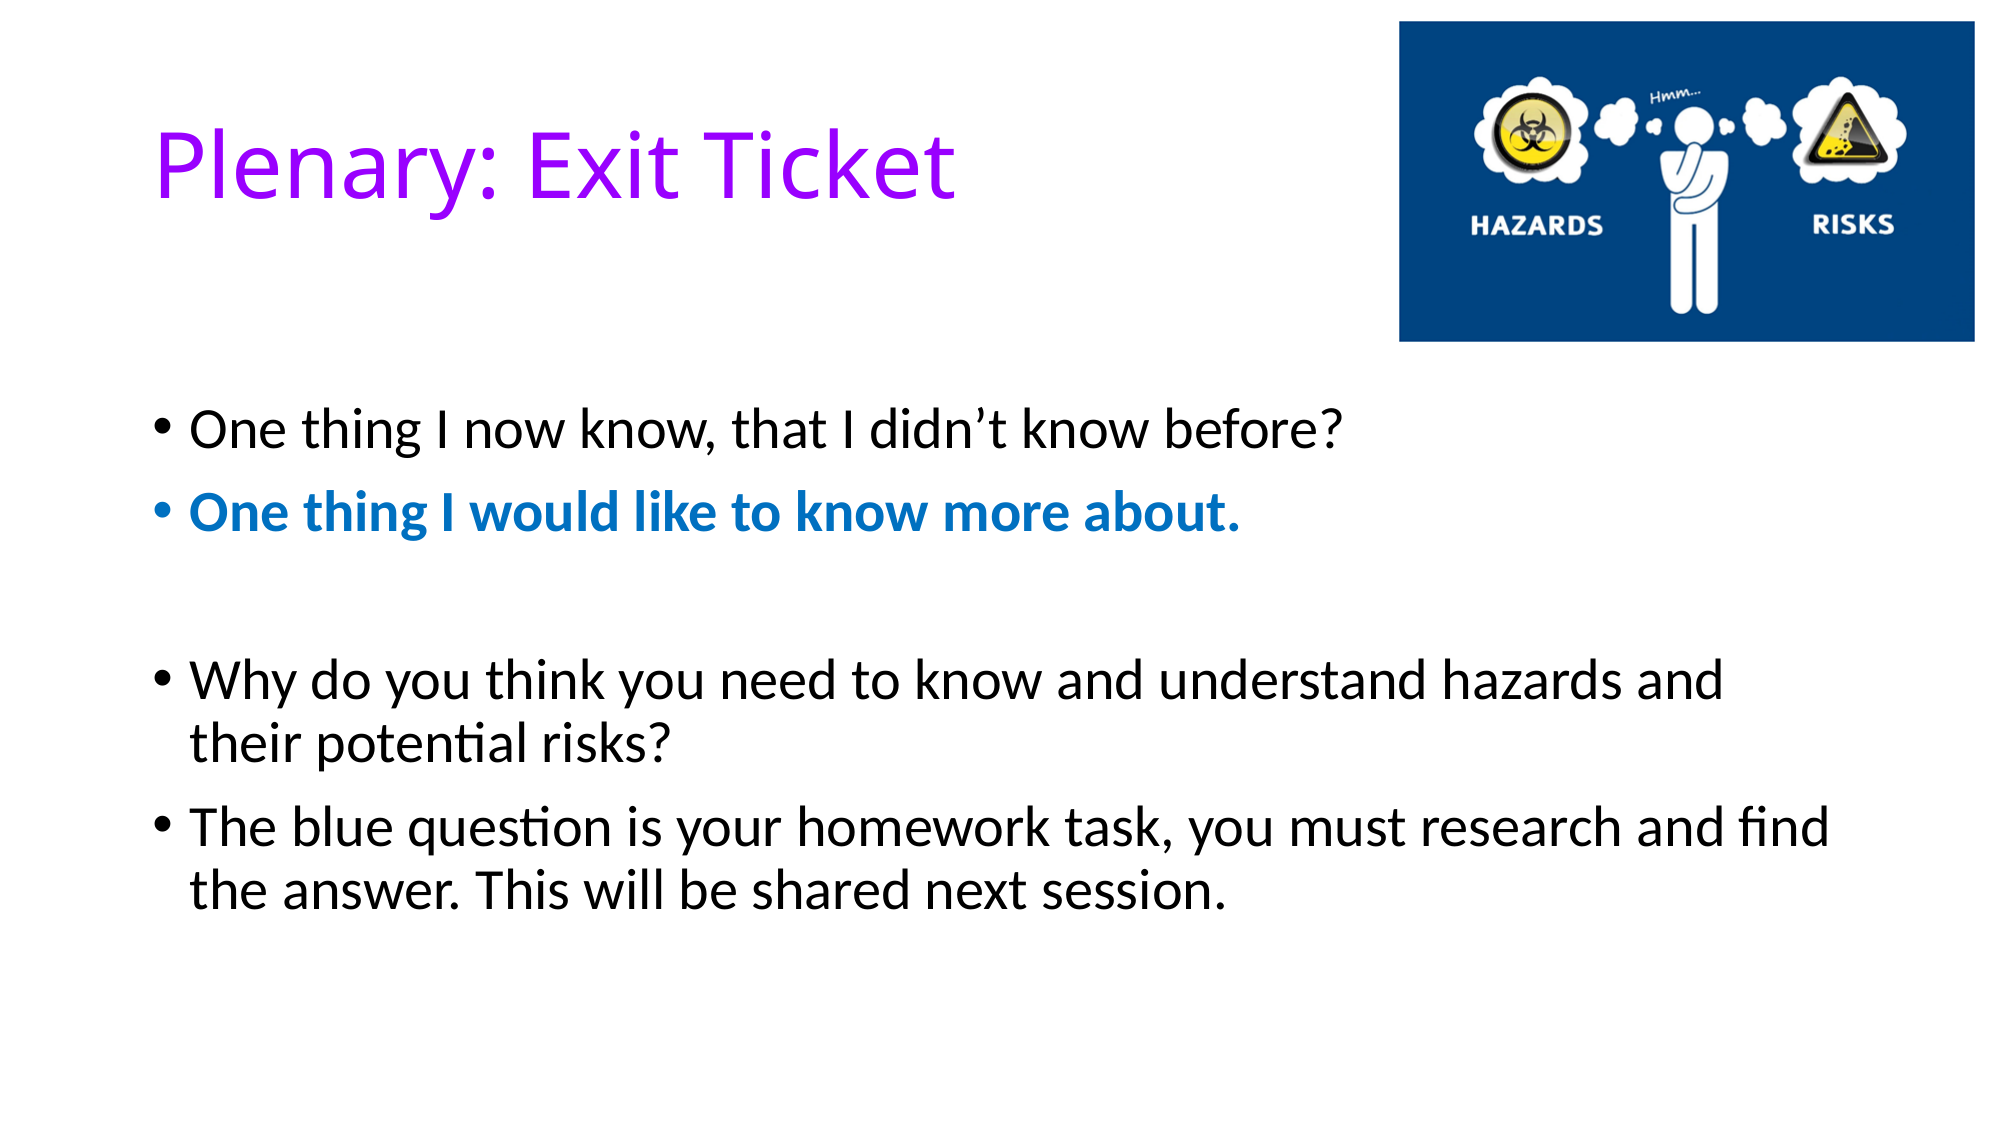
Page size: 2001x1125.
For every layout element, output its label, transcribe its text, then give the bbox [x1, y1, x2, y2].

title Plenary: Exit Ticket [137, 59, 1395, 278]
list One thing I now know, that I didn’t know before? One thing I would like to know more about. Why do you think you need to know and understand hazards and their potential risks? The blue question is your homework task, you must research and find the answer. This will be shared next session. [137, 299, 1863, 1014]
picture [1395, 17, 1979, 346]
